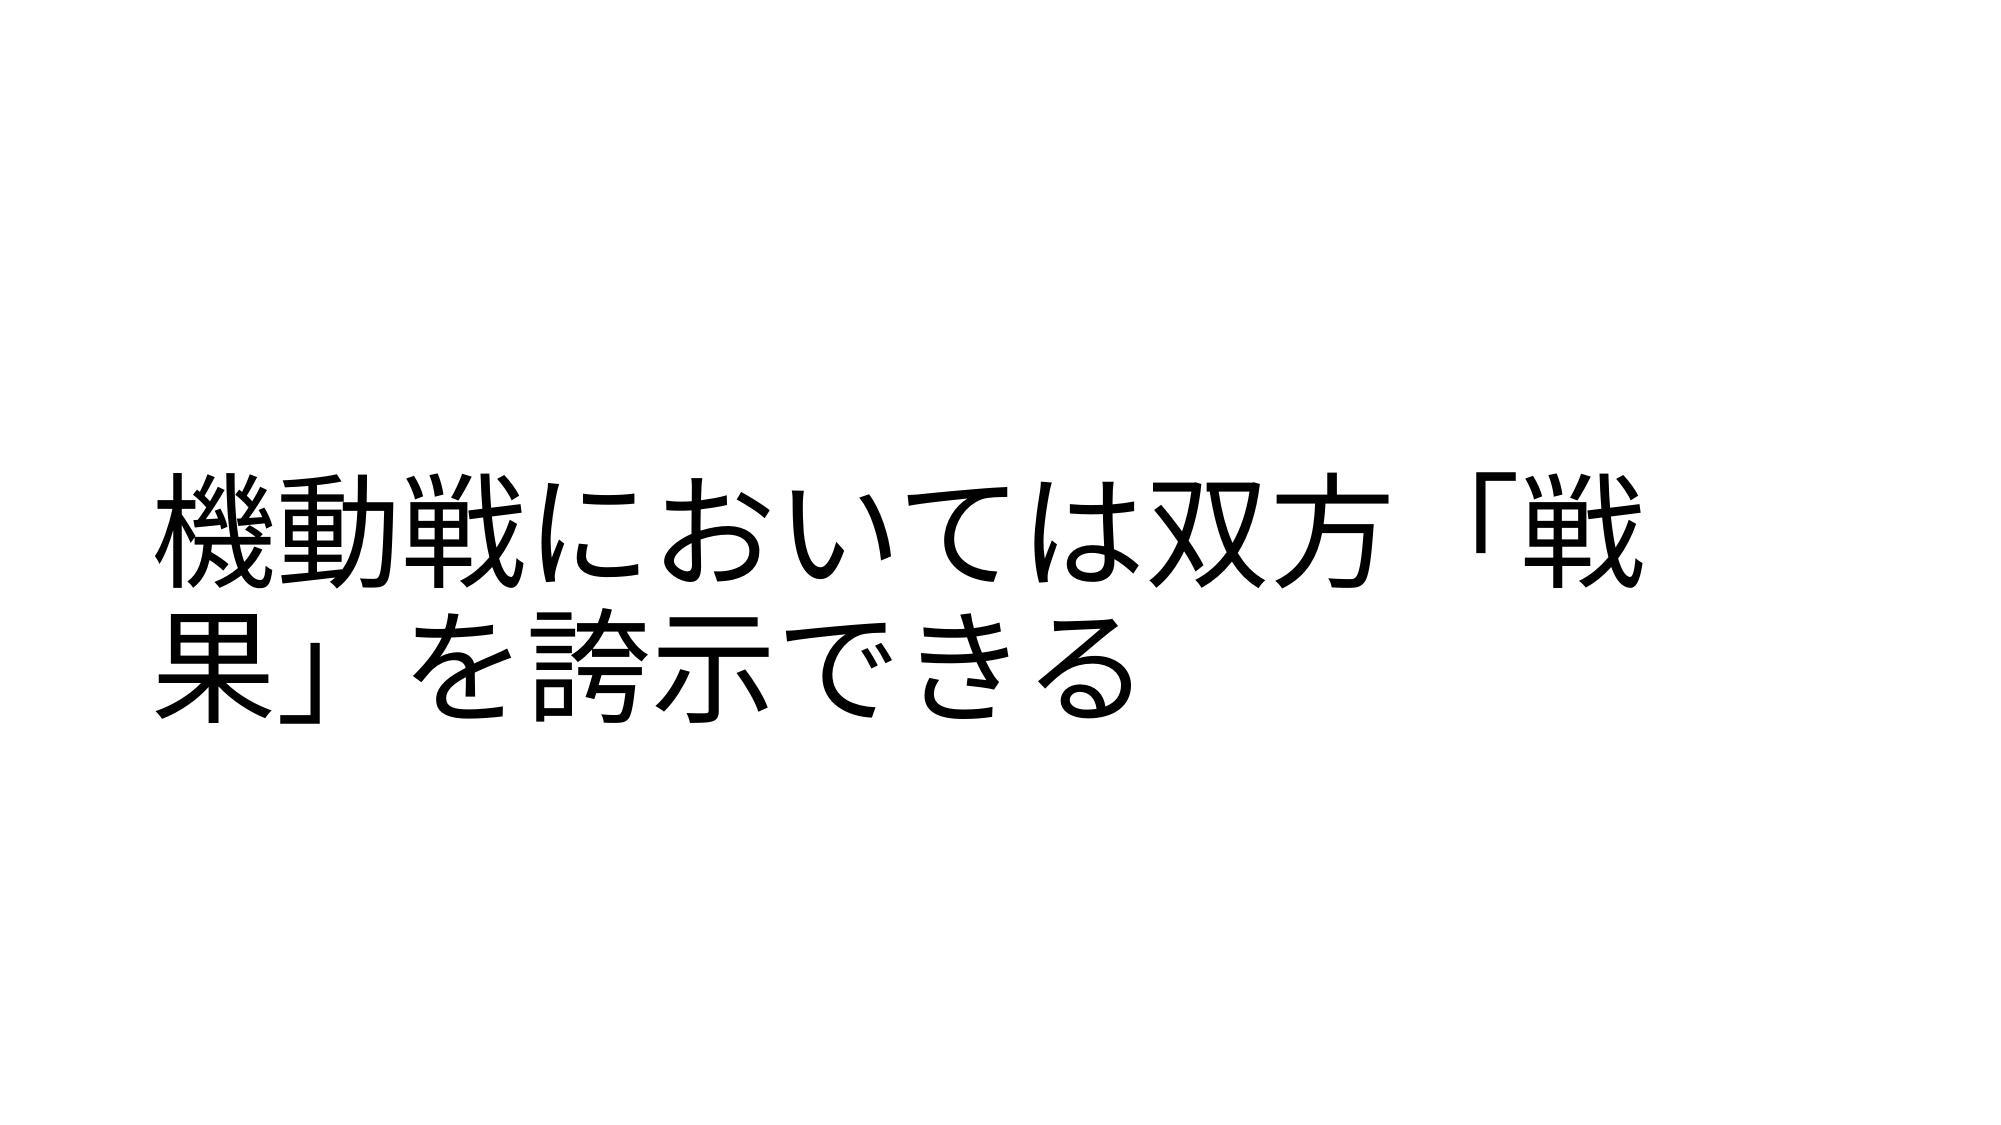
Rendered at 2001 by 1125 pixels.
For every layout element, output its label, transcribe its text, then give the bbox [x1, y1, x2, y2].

title 機動戦においては双方「戦果」を誇示できる [136, 280, 1862, 749]
